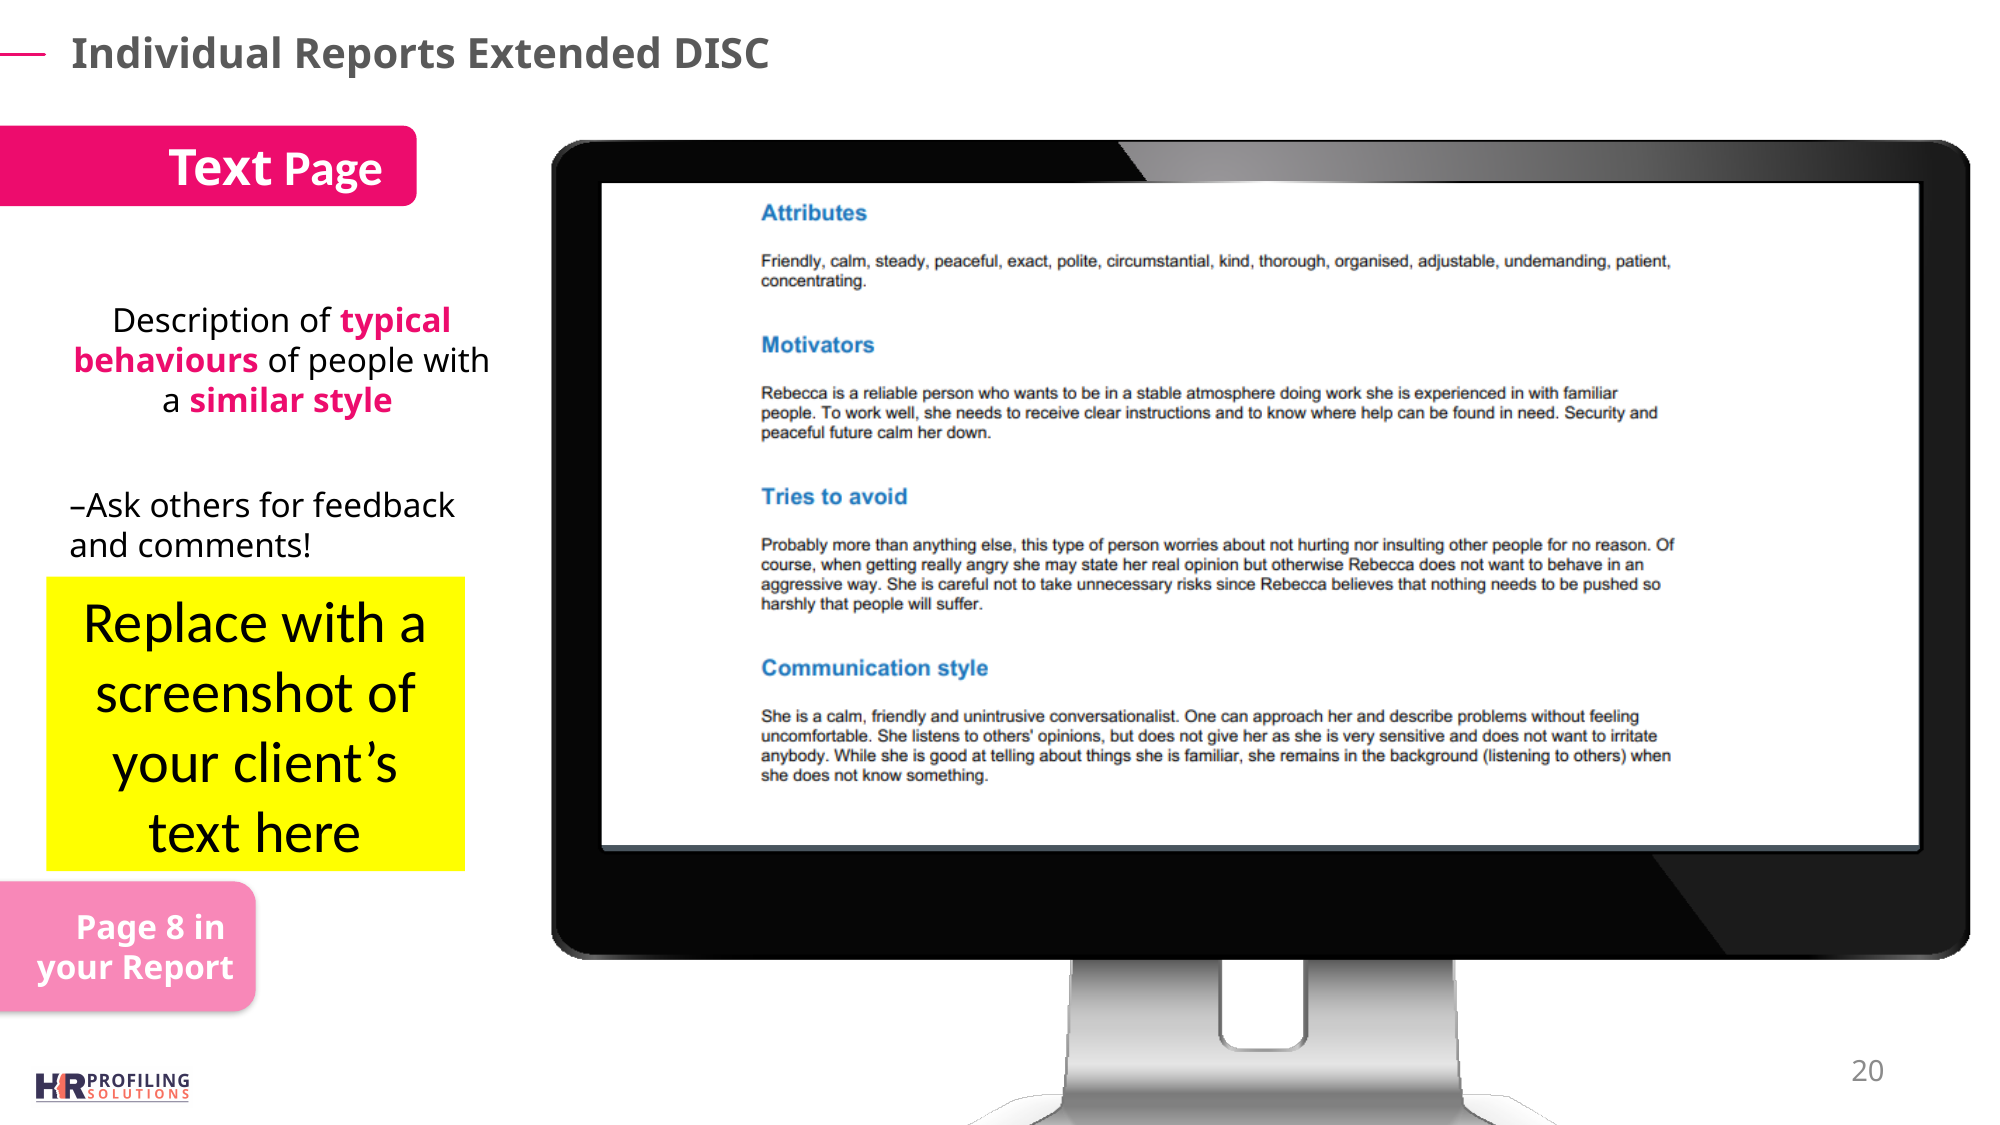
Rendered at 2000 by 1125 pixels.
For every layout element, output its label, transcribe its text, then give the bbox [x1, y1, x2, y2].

text_box Text Page [0, 123, 419, 209]
text_box Description of typical behaviours of people with a similar style –Ask others for feedback and comments! [54, 291, 497, 572]
title Individual Reports Extended DISC [56, 19, 1682, 90]
text_box Replace with a screenshot of your client’s text here [46, 576, 465, 872]
text_box Page 8 in your Report [0, 880, 257, 1013]
picture [31, 1066, 193, 1108]
picture [502, 89, 2000, 1125]
